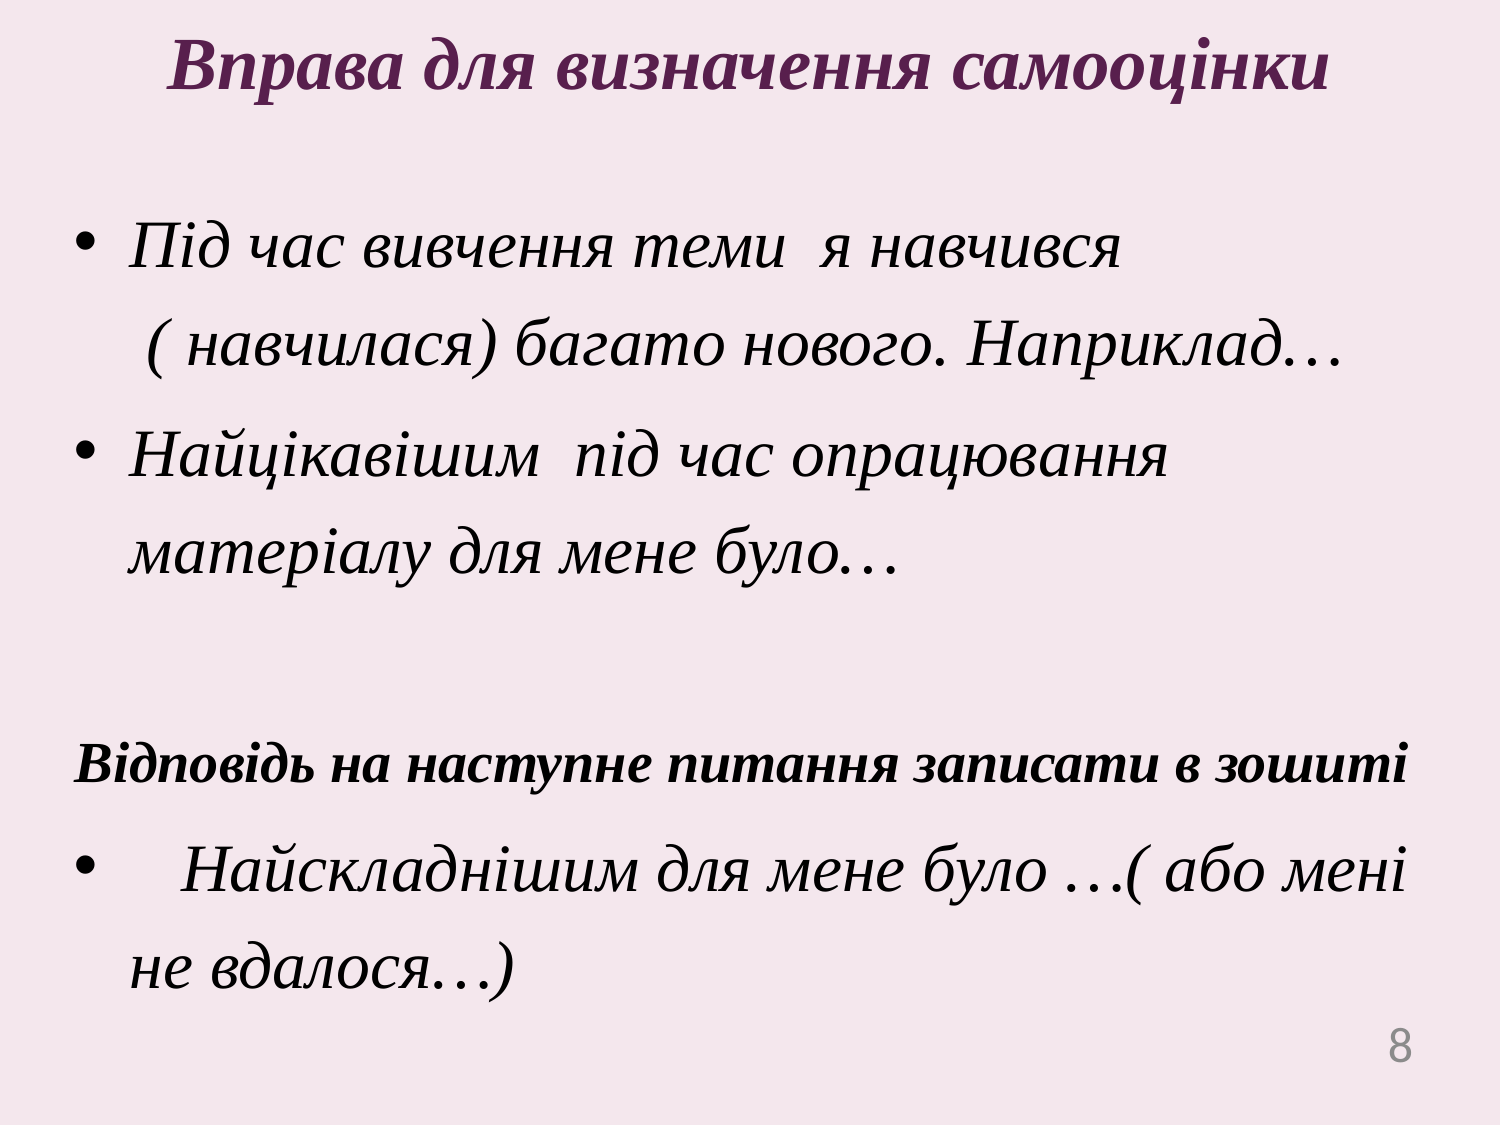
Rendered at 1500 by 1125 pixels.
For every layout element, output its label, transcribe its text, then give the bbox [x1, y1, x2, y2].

slide_number 8 [1078, 1007, 1429, 1079]
title Вправа для визначення самооцінки [75, 45, 1425, 164]
list Під час вивчення теми я навчився ( навчилася) багато нового. Наприклад… Найцікавішим під час опрацювання матеріалу для мене було… Відповідь на наступне питання записати в зошиті Найскладнішим для мене було …( або мені не вдалося…) [58, 175, 1425, 1079]
